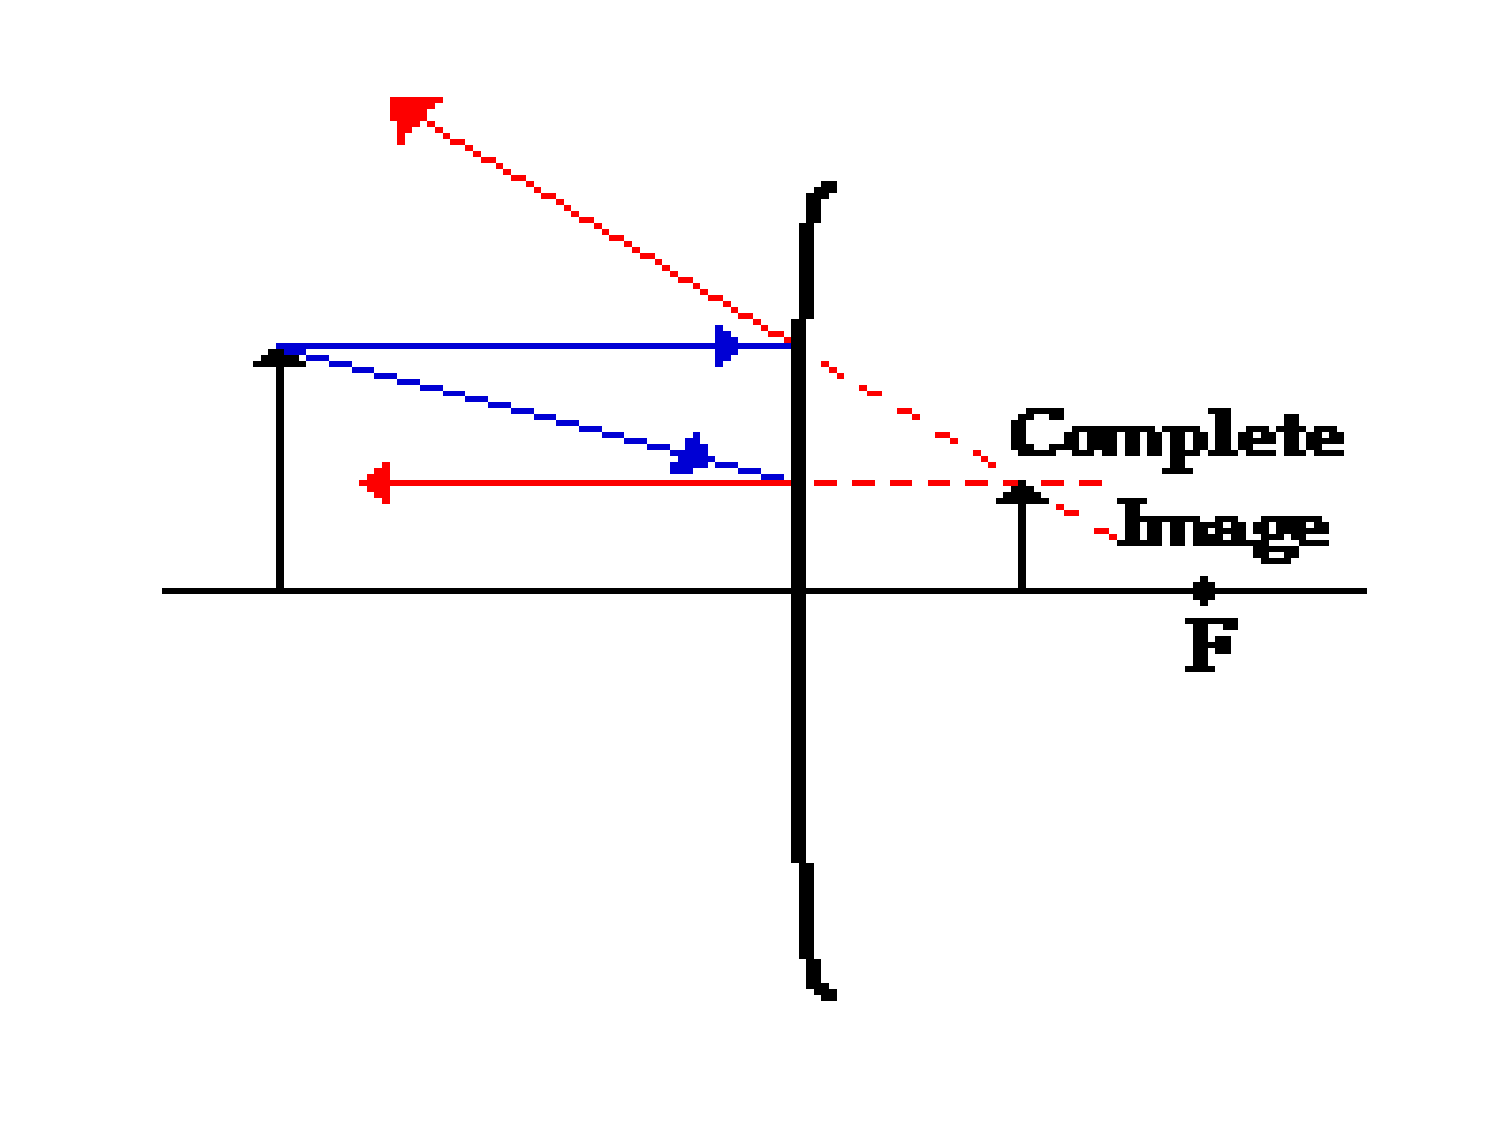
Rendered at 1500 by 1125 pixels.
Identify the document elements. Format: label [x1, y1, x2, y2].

picture [87, 74, 1413, 1026]
